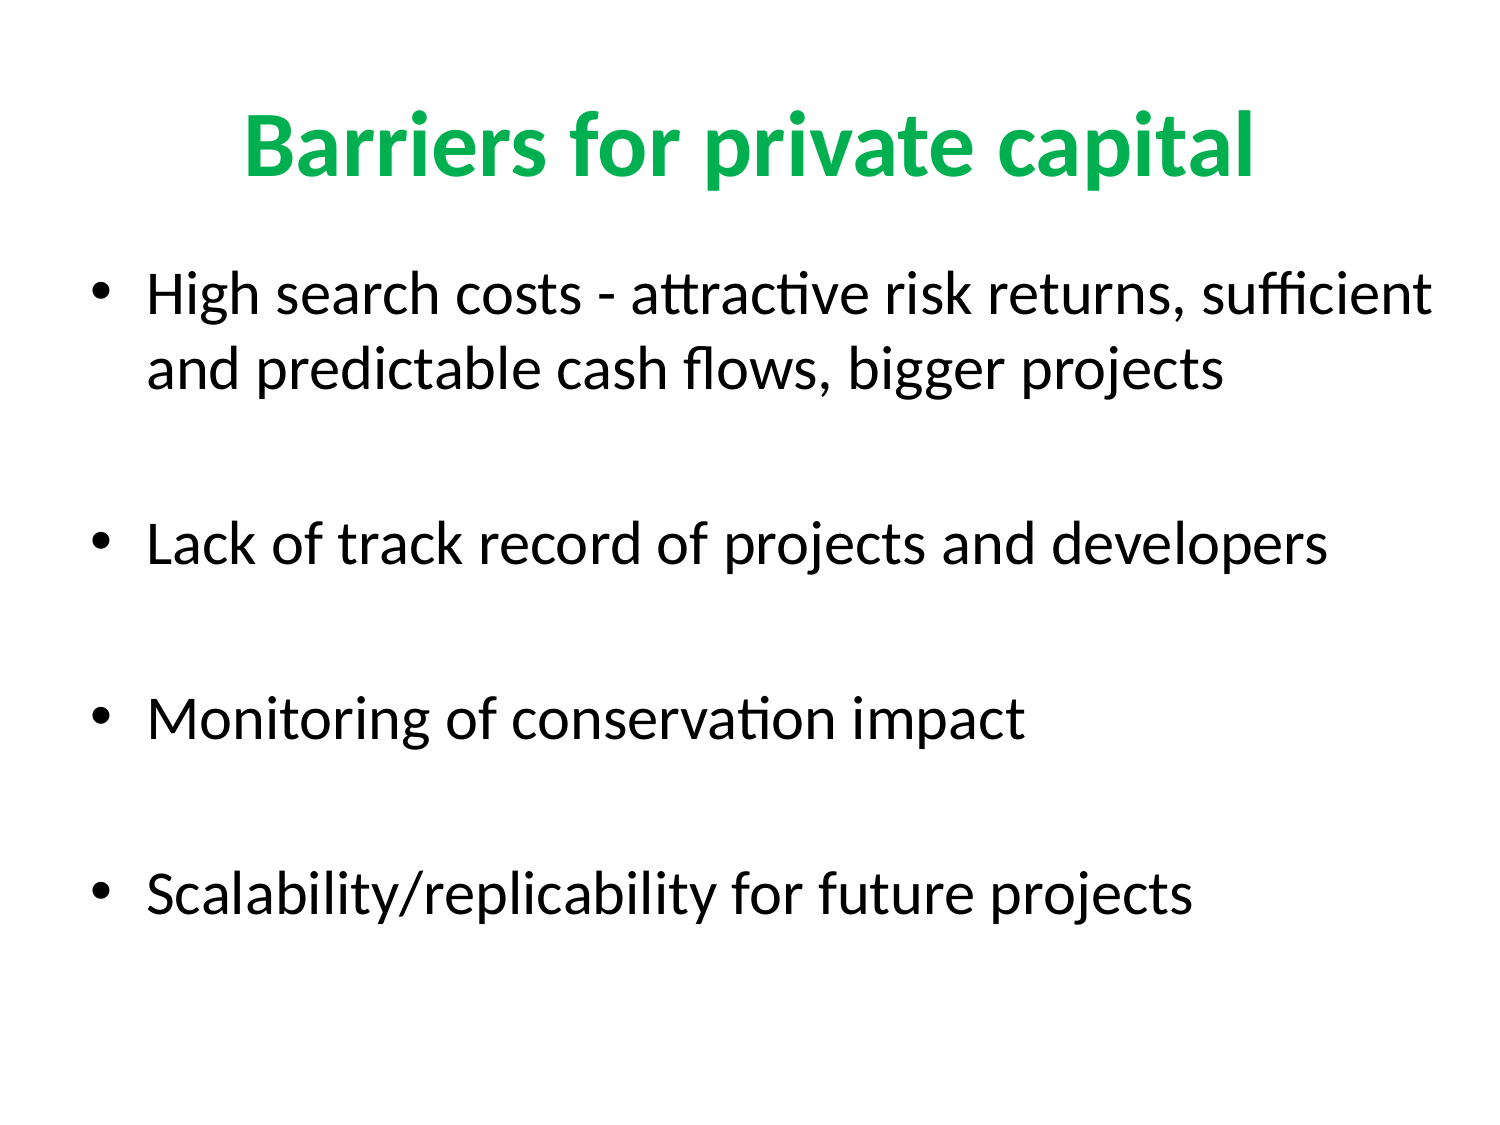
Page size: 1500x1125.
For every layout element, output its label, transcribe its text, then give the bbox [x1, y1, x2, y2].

title Barriers for private capital [75, 45, 1425, 233]
list High search costs - attractive risk returns, sufficient and predictable cash flows, bigger projects Lack of track record of projects and developers Monitoring of conservation impact Scalability/replicability for future projects [75, 245, 1463, 1013]
